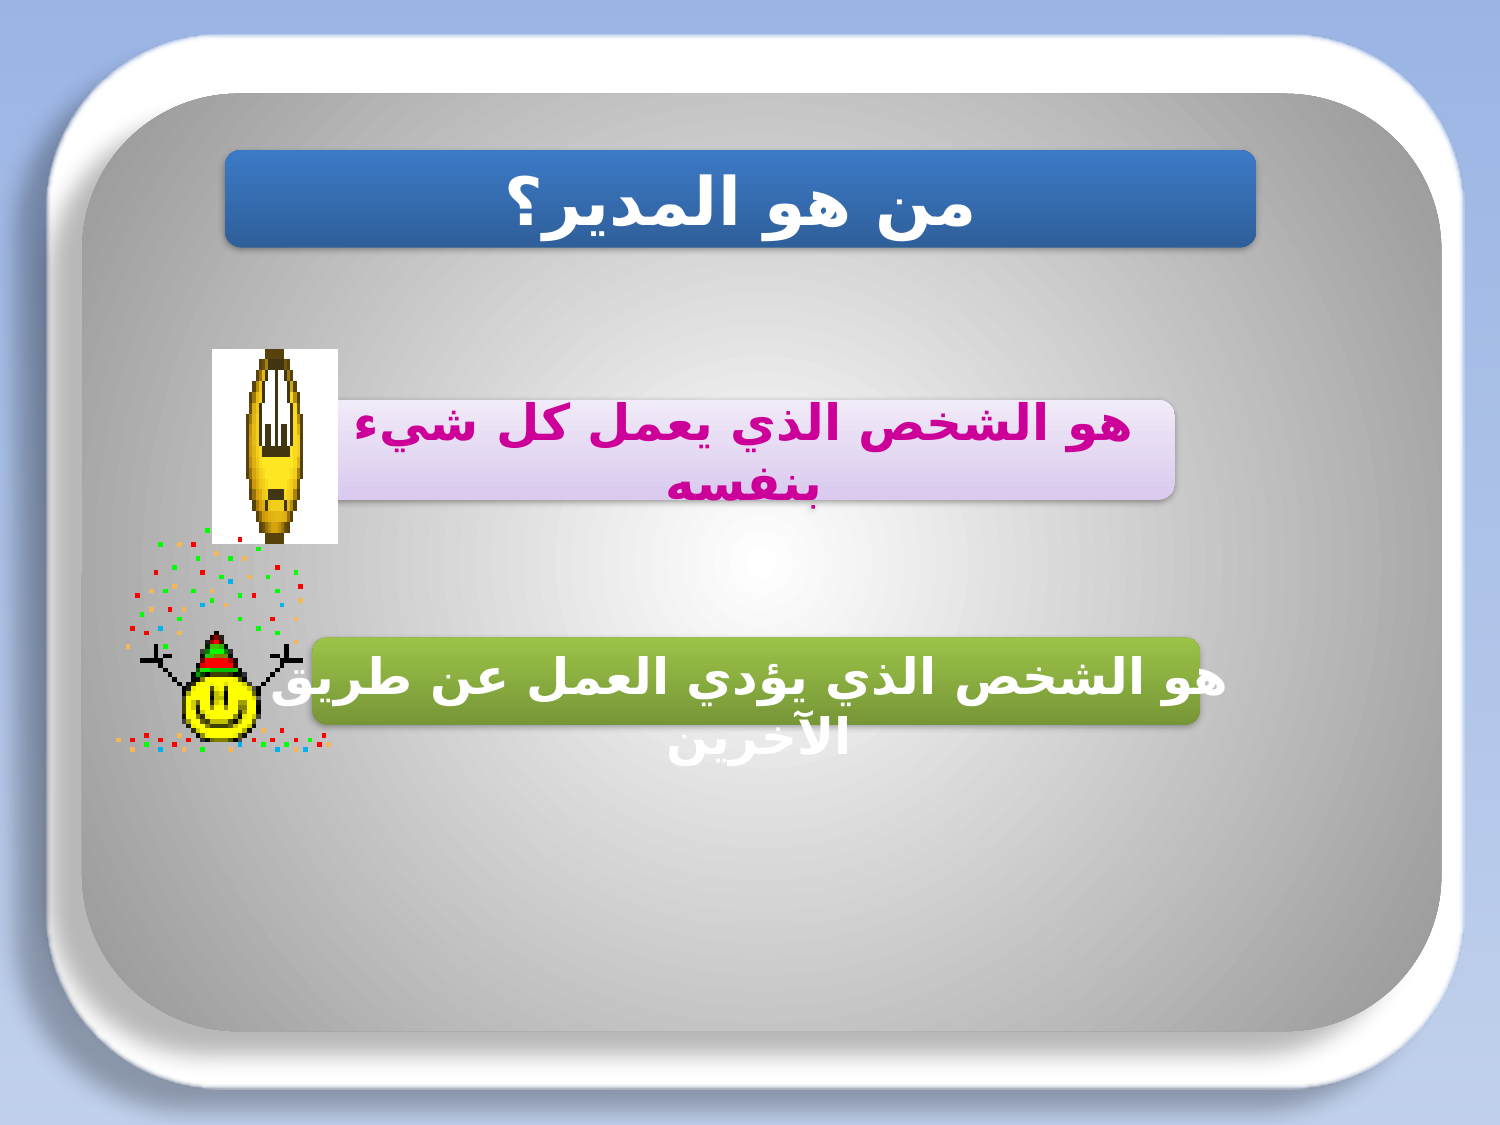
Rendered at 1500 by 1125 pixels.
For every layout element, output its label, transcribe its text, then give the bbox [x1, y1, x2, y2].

text_box [49, 34, 1468, 1089]
footer اعداد / أ. غادة الرشيد [512, 1042, 988, 1103]
text_box [79, 91, 1444, 1034]
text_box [212, 349, 1176, 522]
text_box [0, 0, 1500, 1125]
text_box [112, 523, 1263, 752]
text_box من هو المدير؟ [224, 149, 1257, 248]
